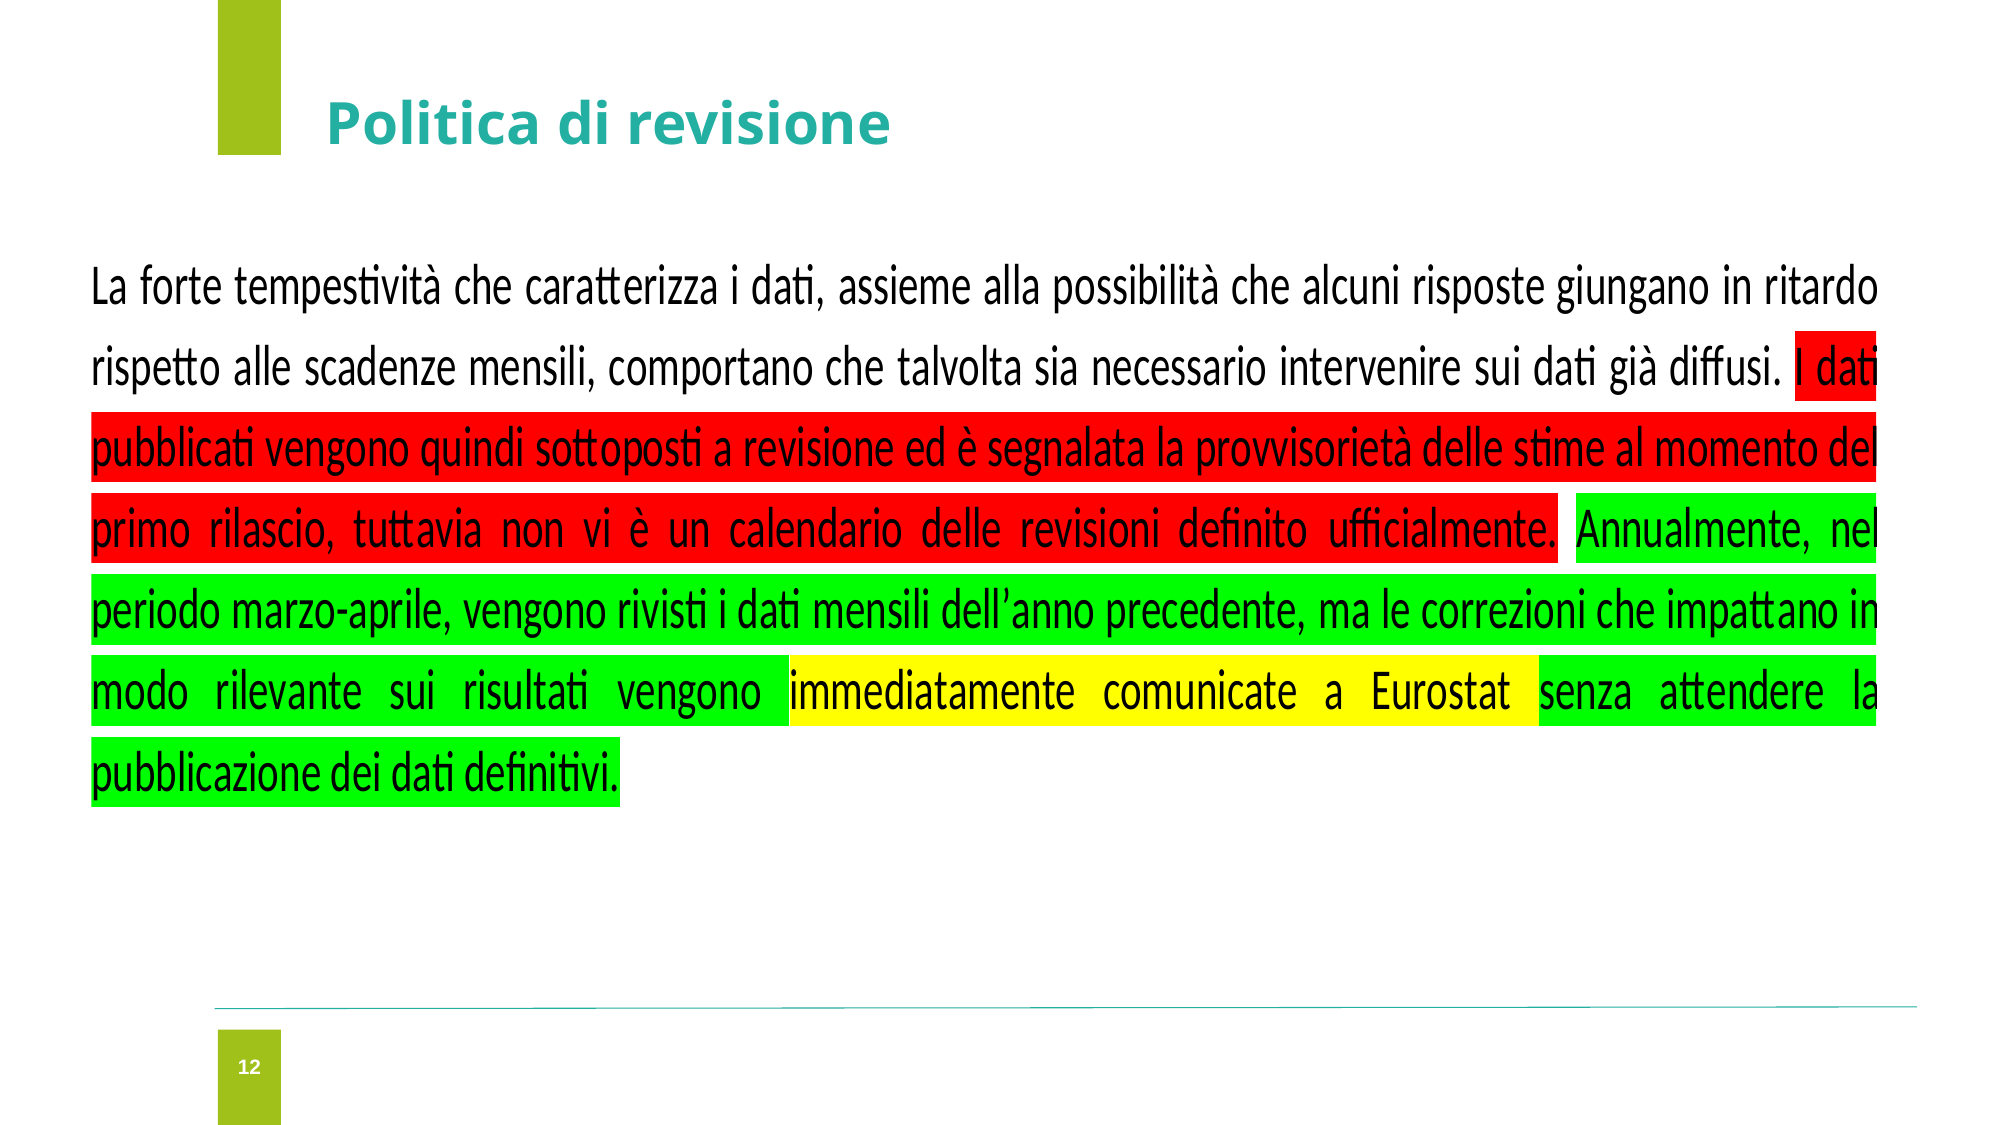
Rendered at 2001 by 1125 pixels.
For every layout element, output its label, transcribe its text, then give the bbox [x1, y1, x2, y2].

picture [91, 249, 1877, 871]
slide_number 11 [217, 1036, 281, 1097]
title Politica di revisione [325, 32, 1877, 228]
